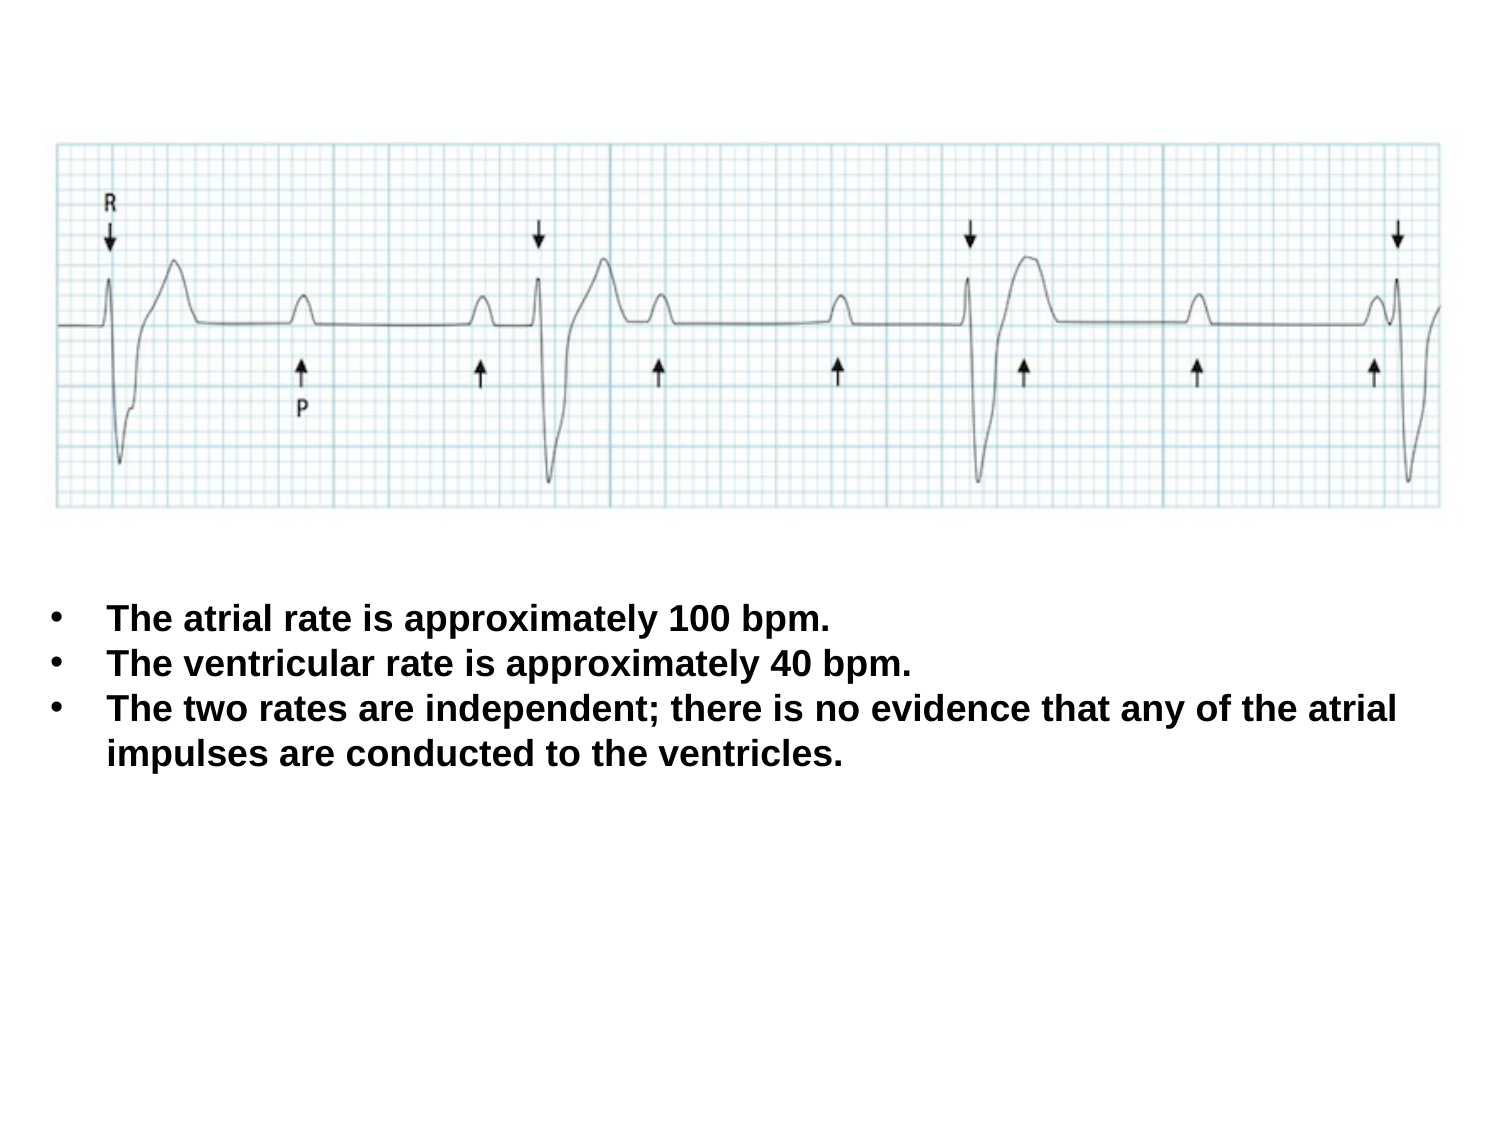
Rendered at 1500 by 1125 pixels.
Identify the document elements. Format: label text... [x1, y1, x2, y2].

text_box The atrial rate is approximately 100 bpm. The ventricular rate is approximately 40 bpm. The two rates are independent; there is no evidence that any of the atrial impulses are conducted to the ventricles. [35, 586, 1442, 782]
picture [46, 128, 1477, 523]
